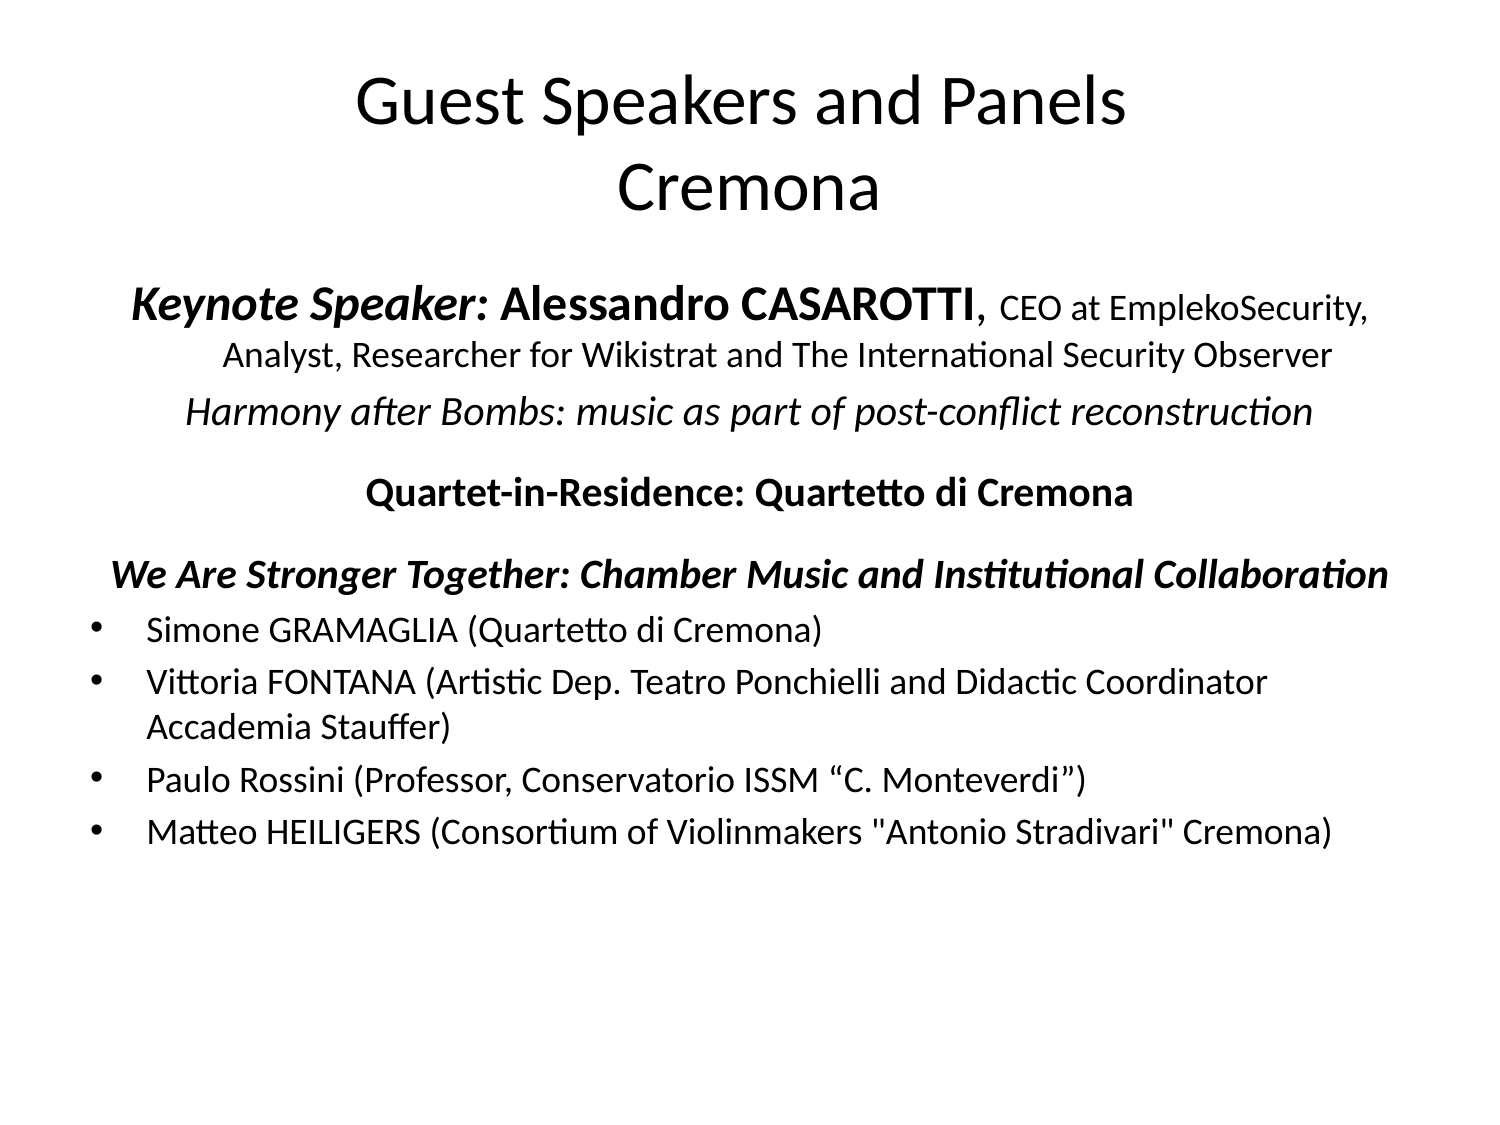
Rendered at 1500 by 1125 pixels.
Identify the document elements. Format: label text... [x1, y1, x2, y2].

list Keynote Speaker: Alessandro CASAROTTI, CEO at Empleko Security, Analyst, Researcher for Wikistrat and The International Security Observer Harmony after Bombs: music as part of post-conflict reconstruction Quartet-in-Residence: Quartetto di Cremona We Are Stronger Together: Chamber Music and Institutional Collaboration Simone GRAMAGLIA (Quartetto di Cremona) Vittoria FONTANA (Artistic Dep. Teatro Ponchielli and Didactic Coordinator Accademia Stauffer) Paulo Rossini (Professor, Conservatorio ISSM “C. Monteverdi”) Matteo HEILIGERS (Consortium of Violinmakers "Antonio Stradivari" Cremona) [75, 262, 1425, 1005]
title Guest Speakers and Panels Cremona [75, 45, 1425, 233]
